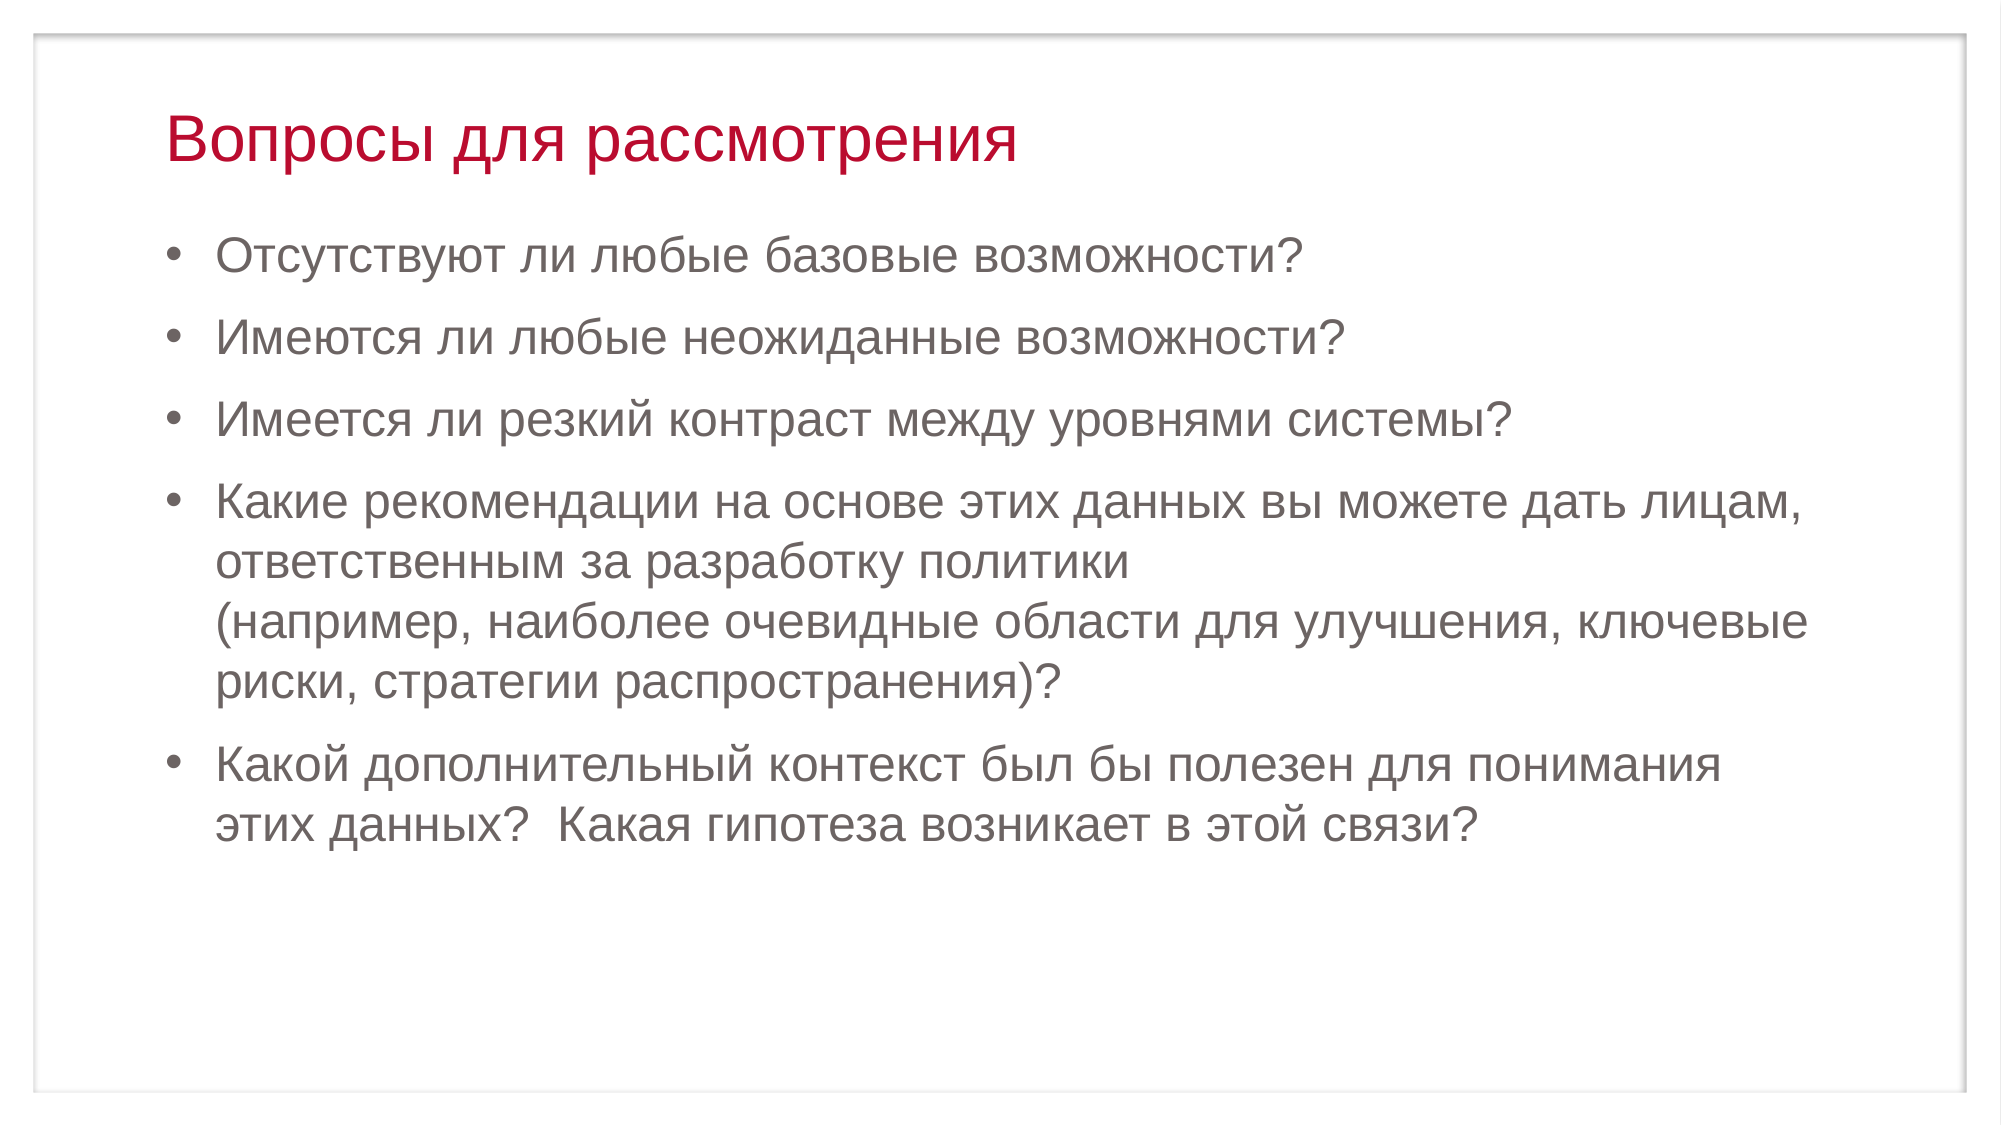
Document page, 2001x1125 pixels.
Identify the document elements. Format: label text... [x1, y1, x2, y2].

title Вопросы для рассмотрения [150, 86, 1851, 183]
list Отсутствуют ли любые базовые возможности? Имеются ли любые неожиданные возможности? Имеется ли резкий контраст между уровнями системы? Какие рекомендации на основе этих данных вы можете дать лицам, ответственным за разработку политики (например, наиболее очевидные области для улучшения, ключевые риски, стратегии распространения)? Какой дополнительный контекст был бы полезен для понимания этих данных? Какая гипотеза возникает в этой связи? [150, 215, 1850, 1125]
